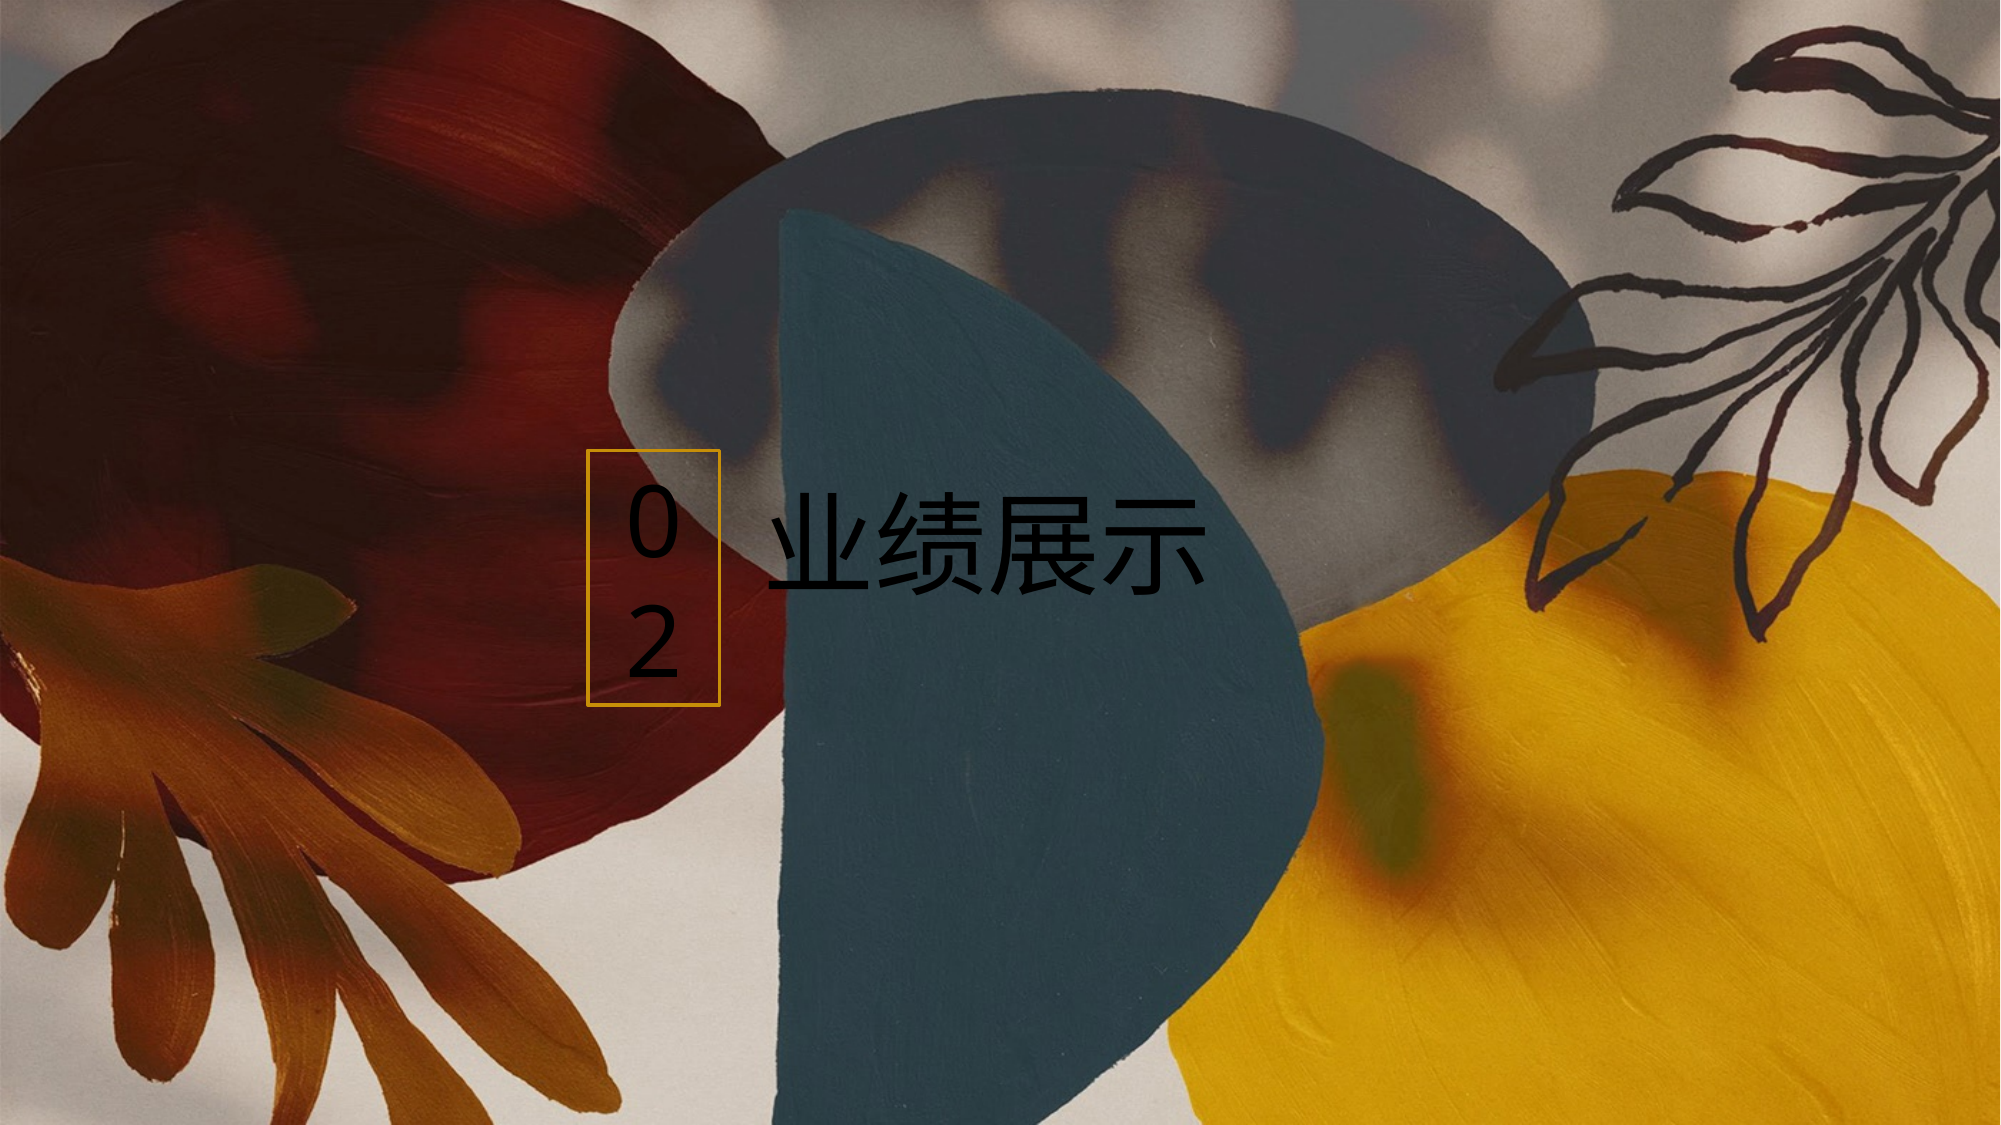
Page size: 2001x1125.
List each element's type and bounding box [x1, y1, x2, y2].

picture [0, 0, 2001, 1125]
text_box [587, 398, 1450, 619]
